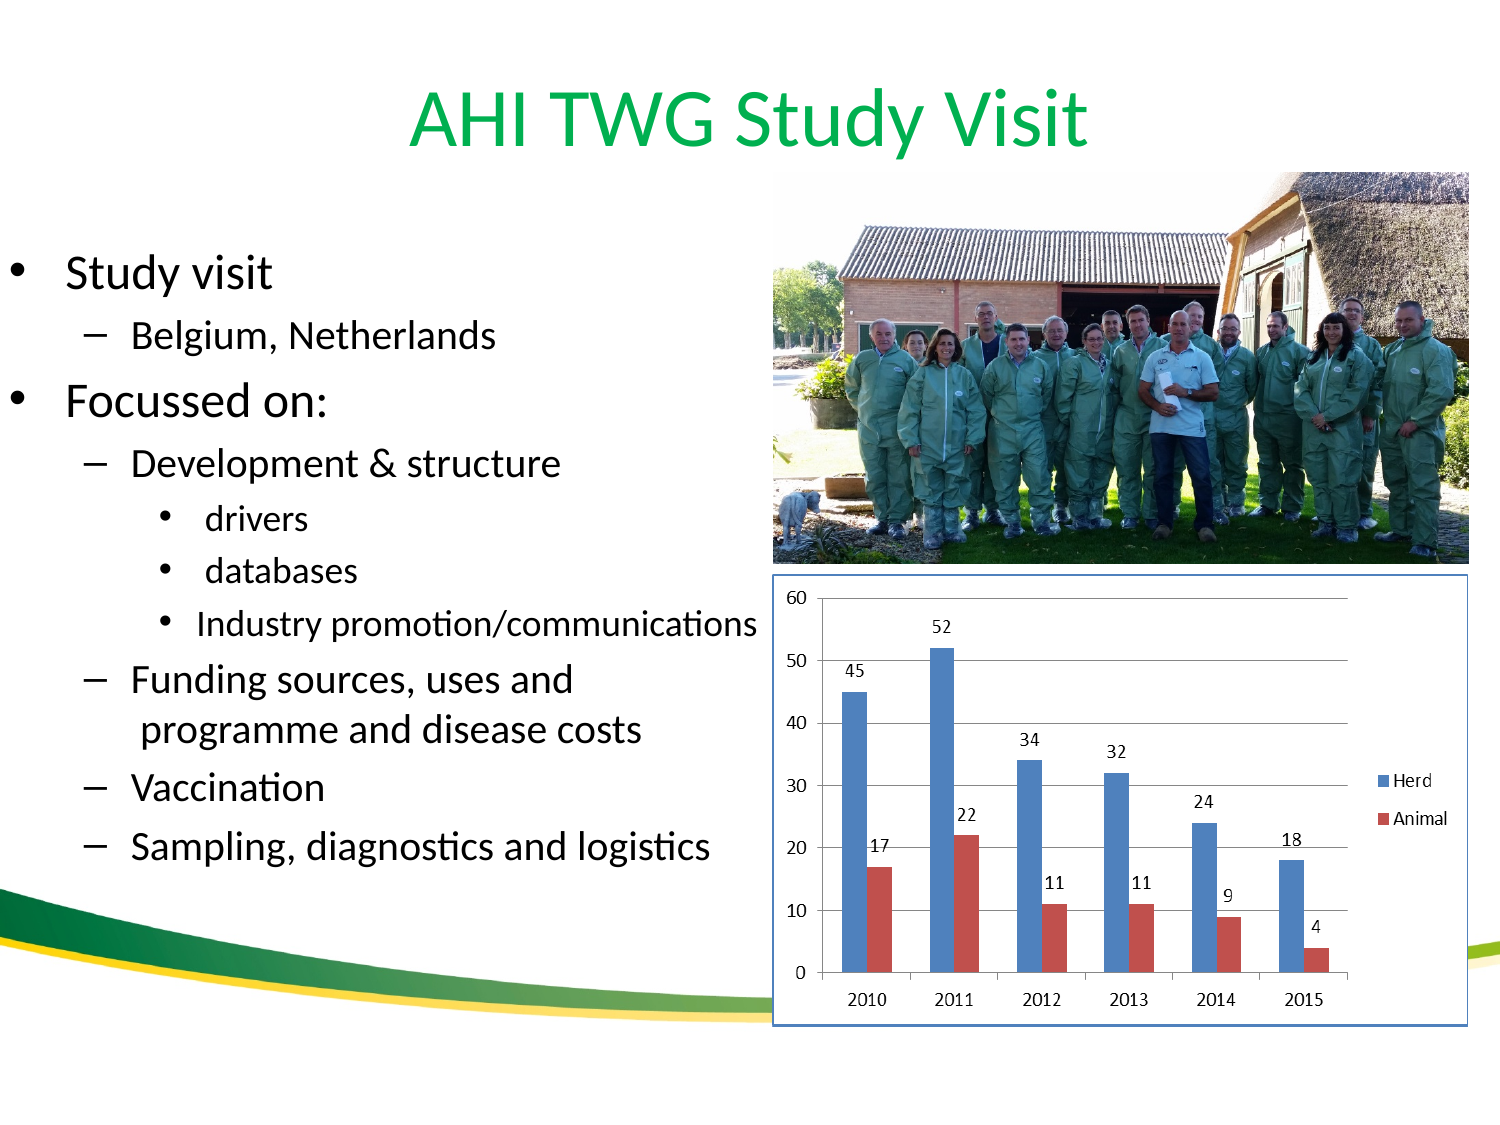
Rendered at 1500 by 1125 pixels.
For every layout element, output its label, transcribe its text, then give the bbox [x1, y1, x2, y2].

picture [0, 573, 1500, 1125]
list Study visit Belgium, Netherlands Focussed on: Development & structure drivers databases Industry promotion/communications Funding sources, uses and programme and disease costs Vaccination Sampling, diagnostics and logistics [0, 231, 774, 975]
title AHI TWG Study Visit [75, 19, 1425, 207]
picture [773, 172, 1469, 564]
